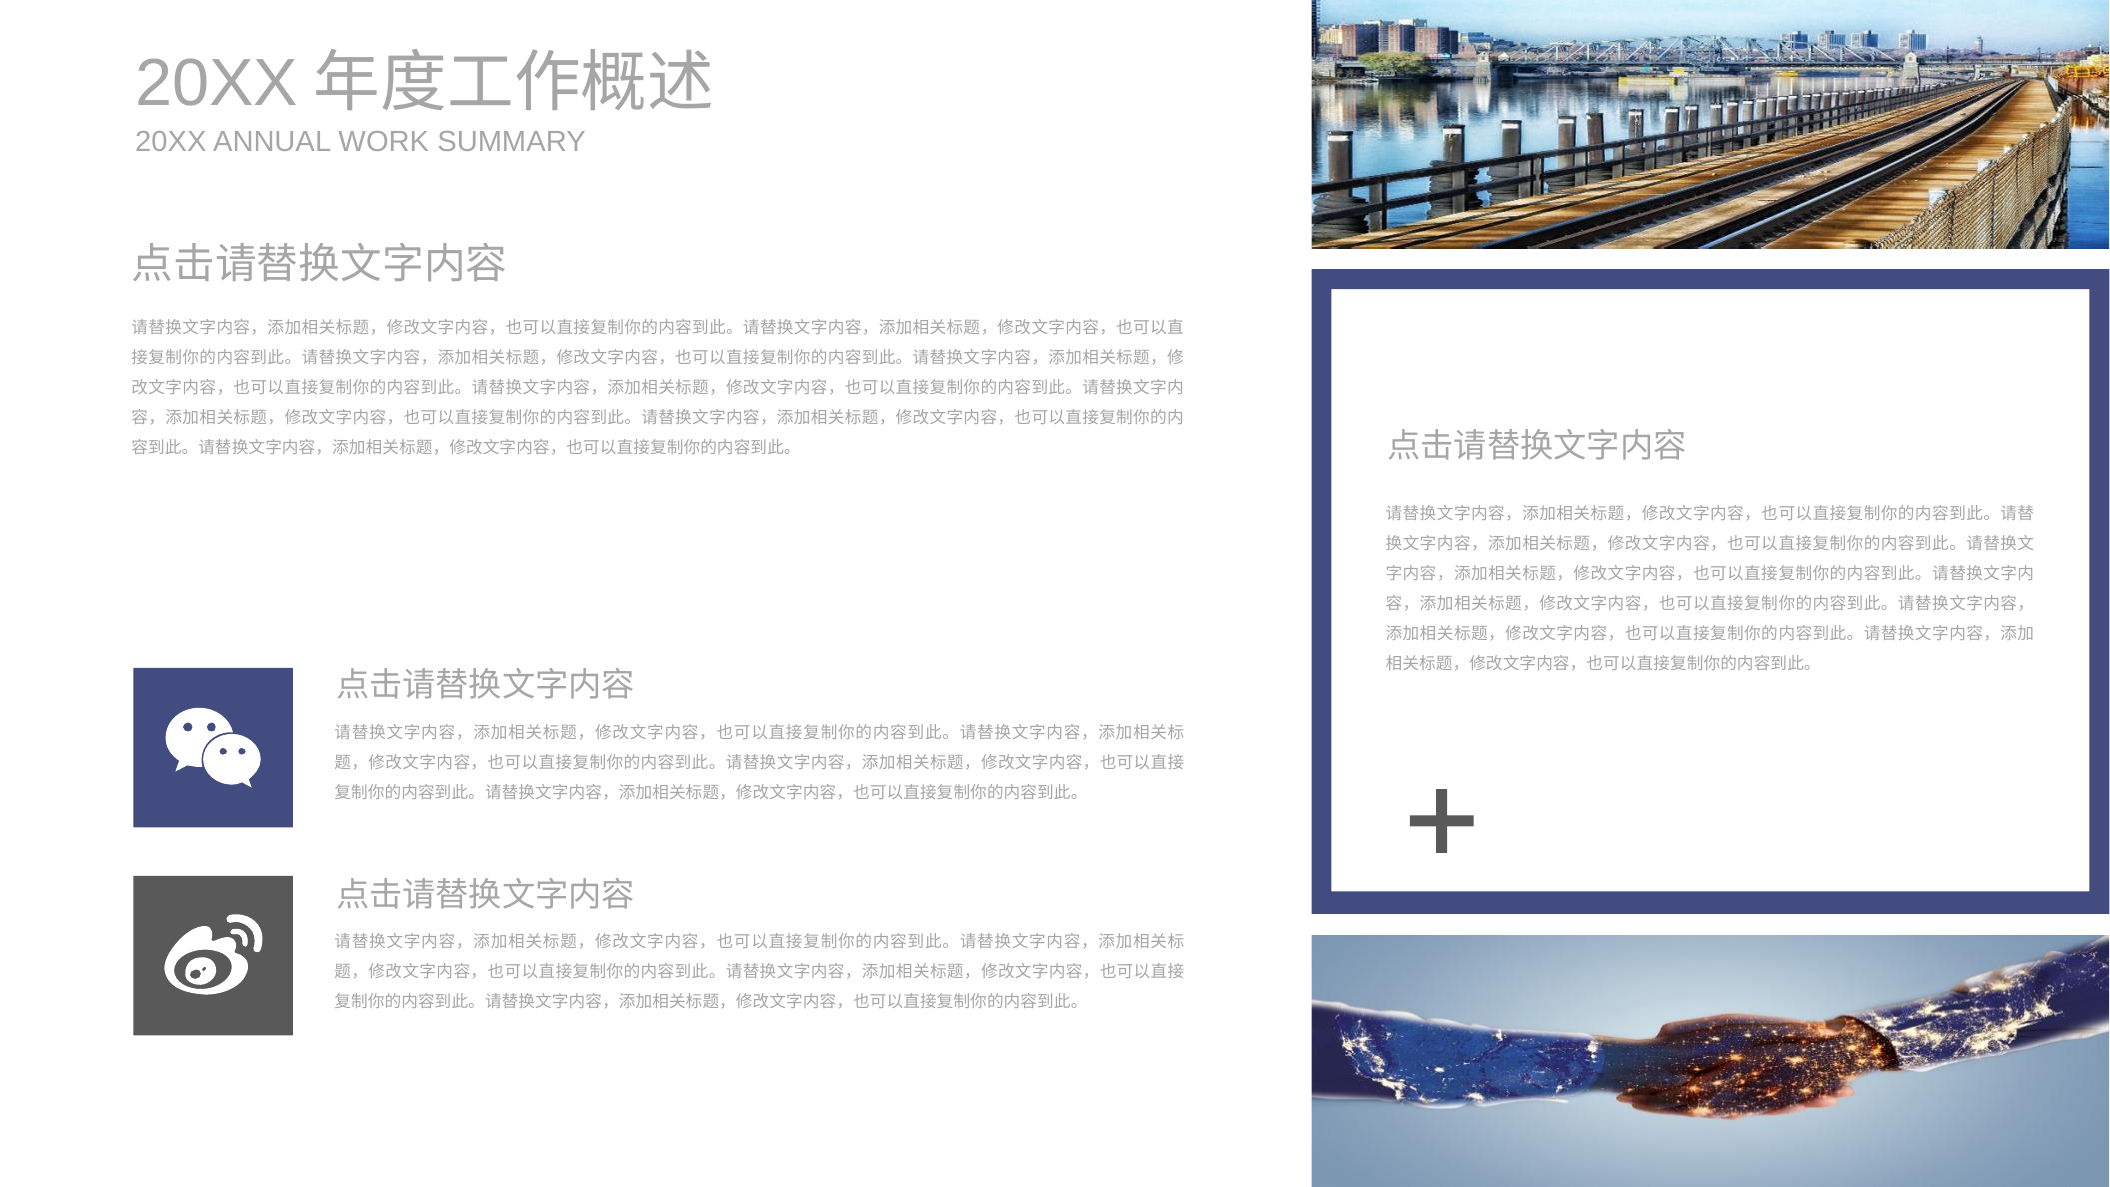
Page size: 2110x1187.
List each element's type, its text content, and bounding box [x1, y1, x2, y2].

text_box [1311, 268, 2110, 915]
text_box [1385, 424, 2036, 676]
text_box [1311, 935, 2110, 1187]
text_box 20XX ANNUAL WORK SUMMARY [135, 122, 596, 158]
text_box 20XX年度工作概述 [135, 38, 783, 119]
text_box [133, 872, 1186, 1036]
text_box [1311, 0, 2110, 250]
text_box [133, 663, 1186, 828]
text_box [131, 236, 1186, 459]
text_box [1409, 788, 1475, 854]
